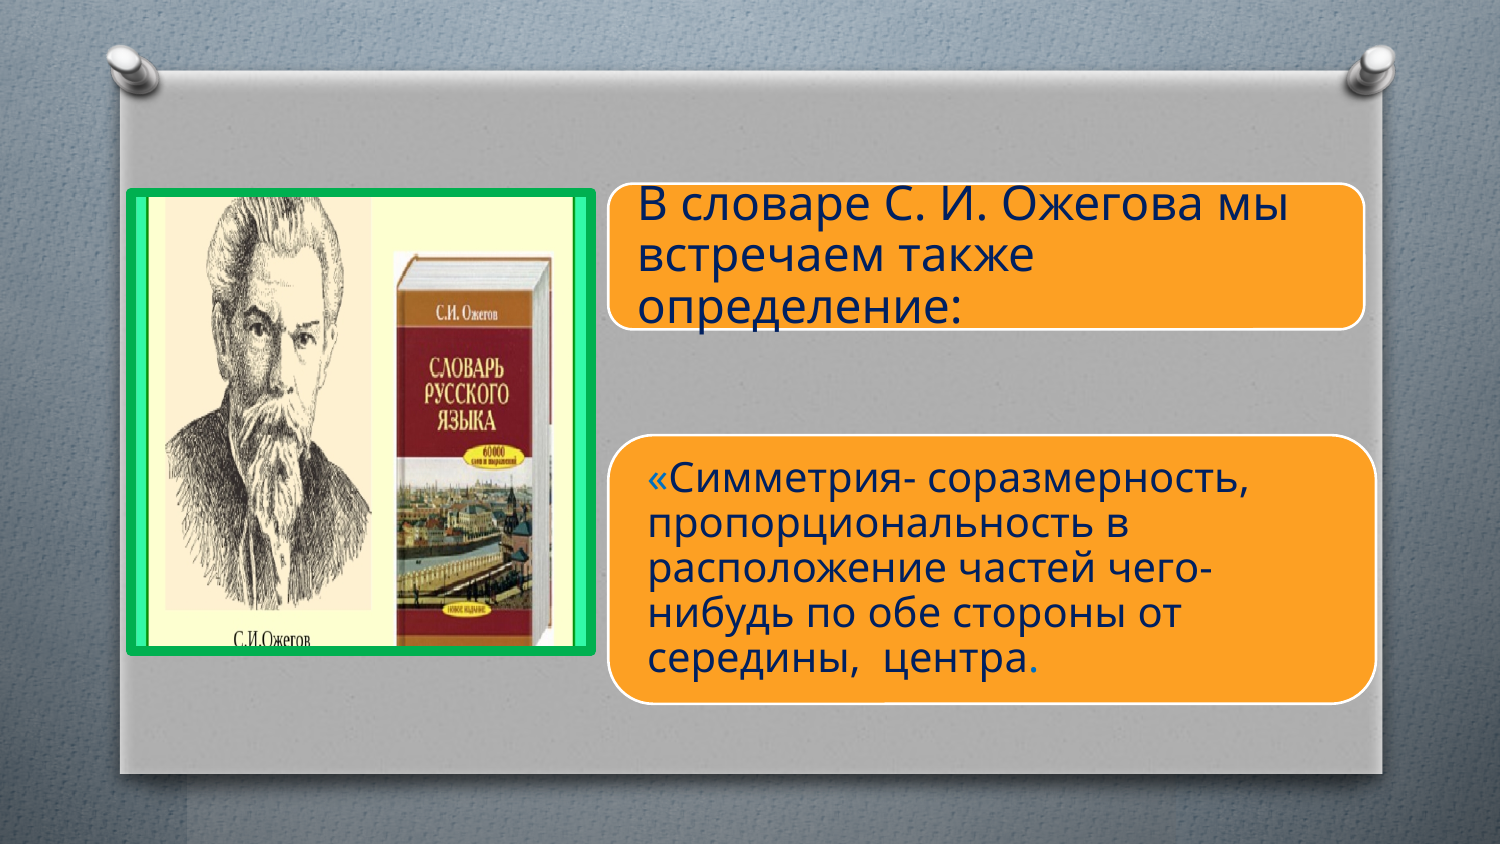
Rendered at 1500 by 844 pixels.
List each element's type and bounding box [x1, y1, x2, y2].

picture [1322, 22, 1433, 121]
text_box [608, 173, 1365, 340]
text_box [608, 433, 1377, 706]
picture [135, 197, 587, 647]
picture [80, 18, 192, 119]
